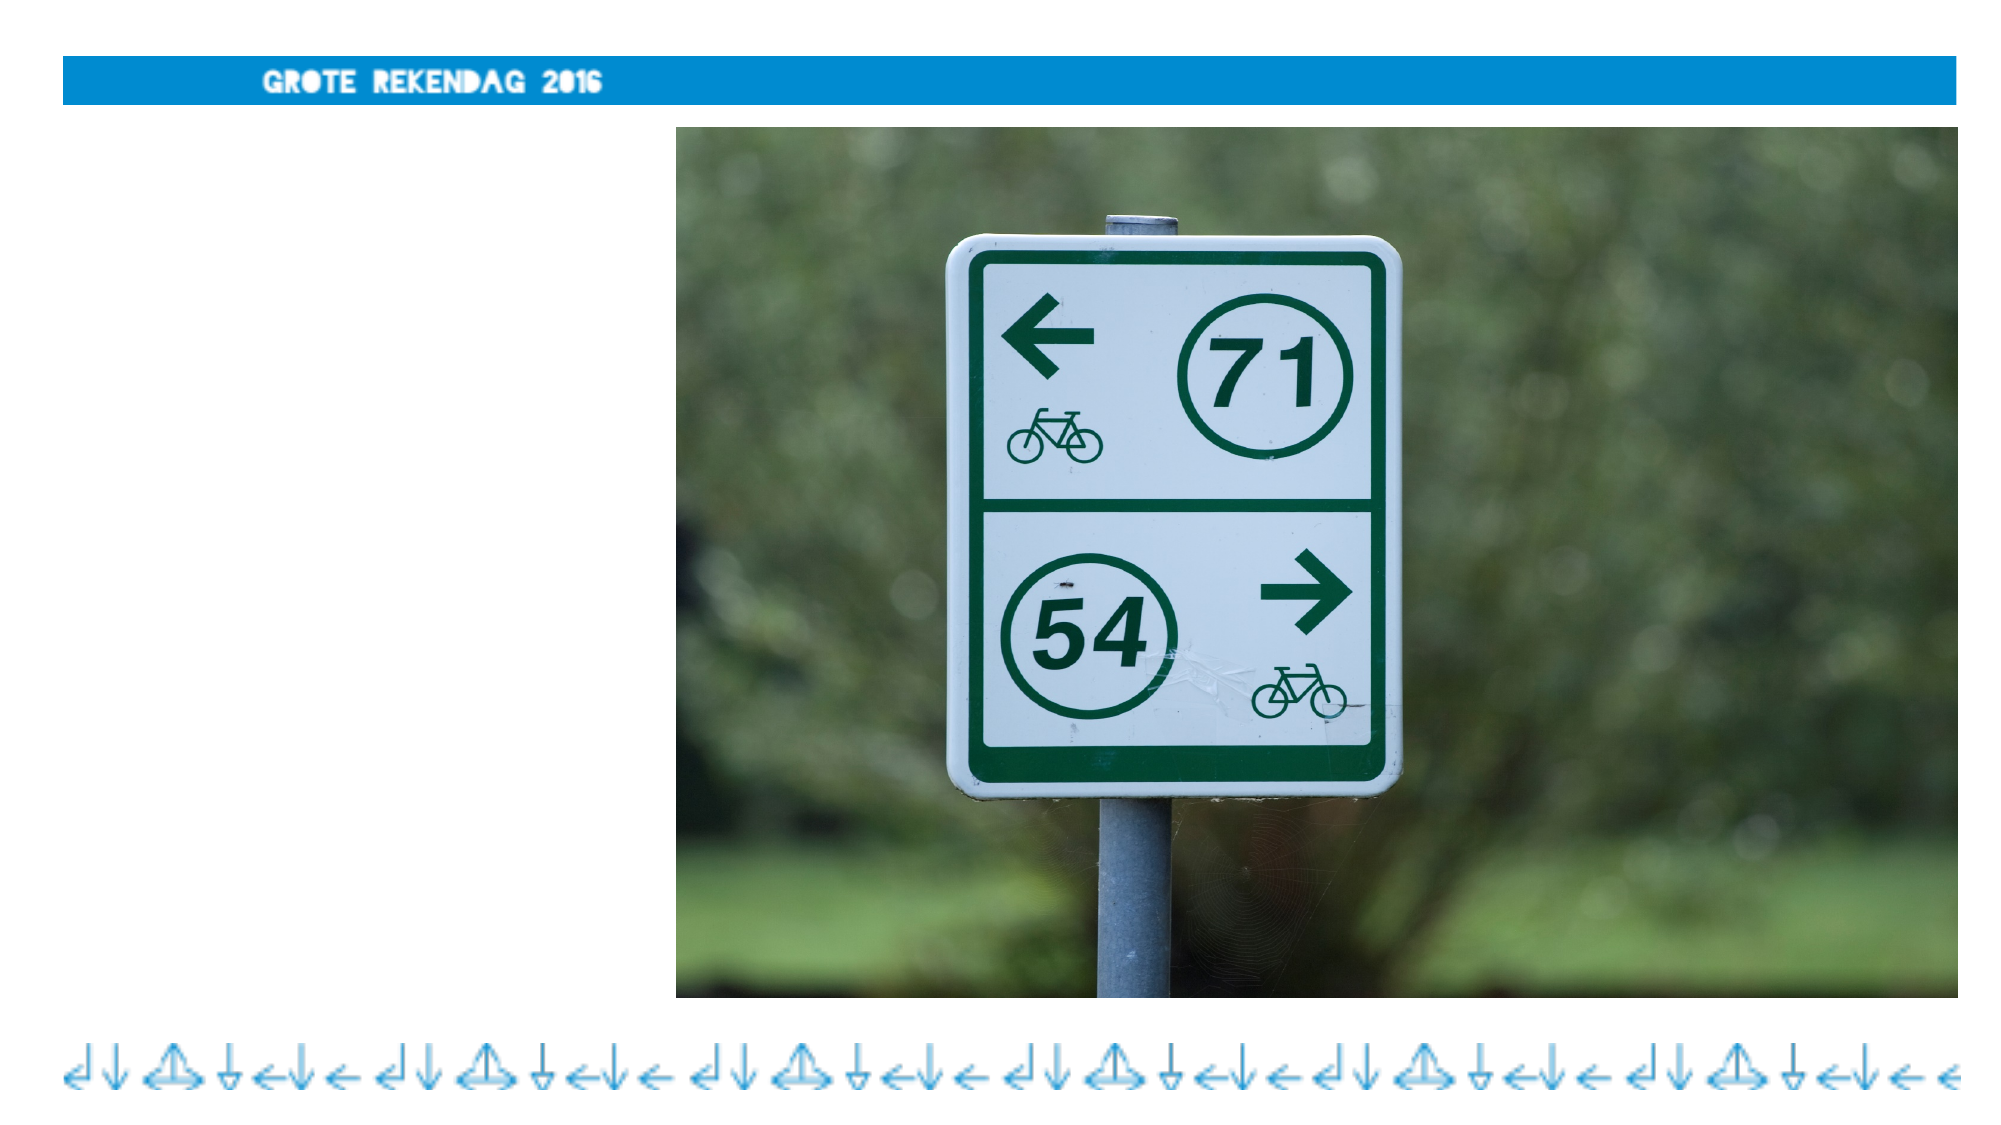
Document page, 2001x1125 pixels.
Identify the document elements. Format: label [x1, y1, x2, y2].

picture [263, 69, 357, 93]
picture [542, 69, 602, 93]
picture [373, 69, 525, 93]
picture [63, 1042, 1961, 1090]
picture [676, 127, 1958, 999]
